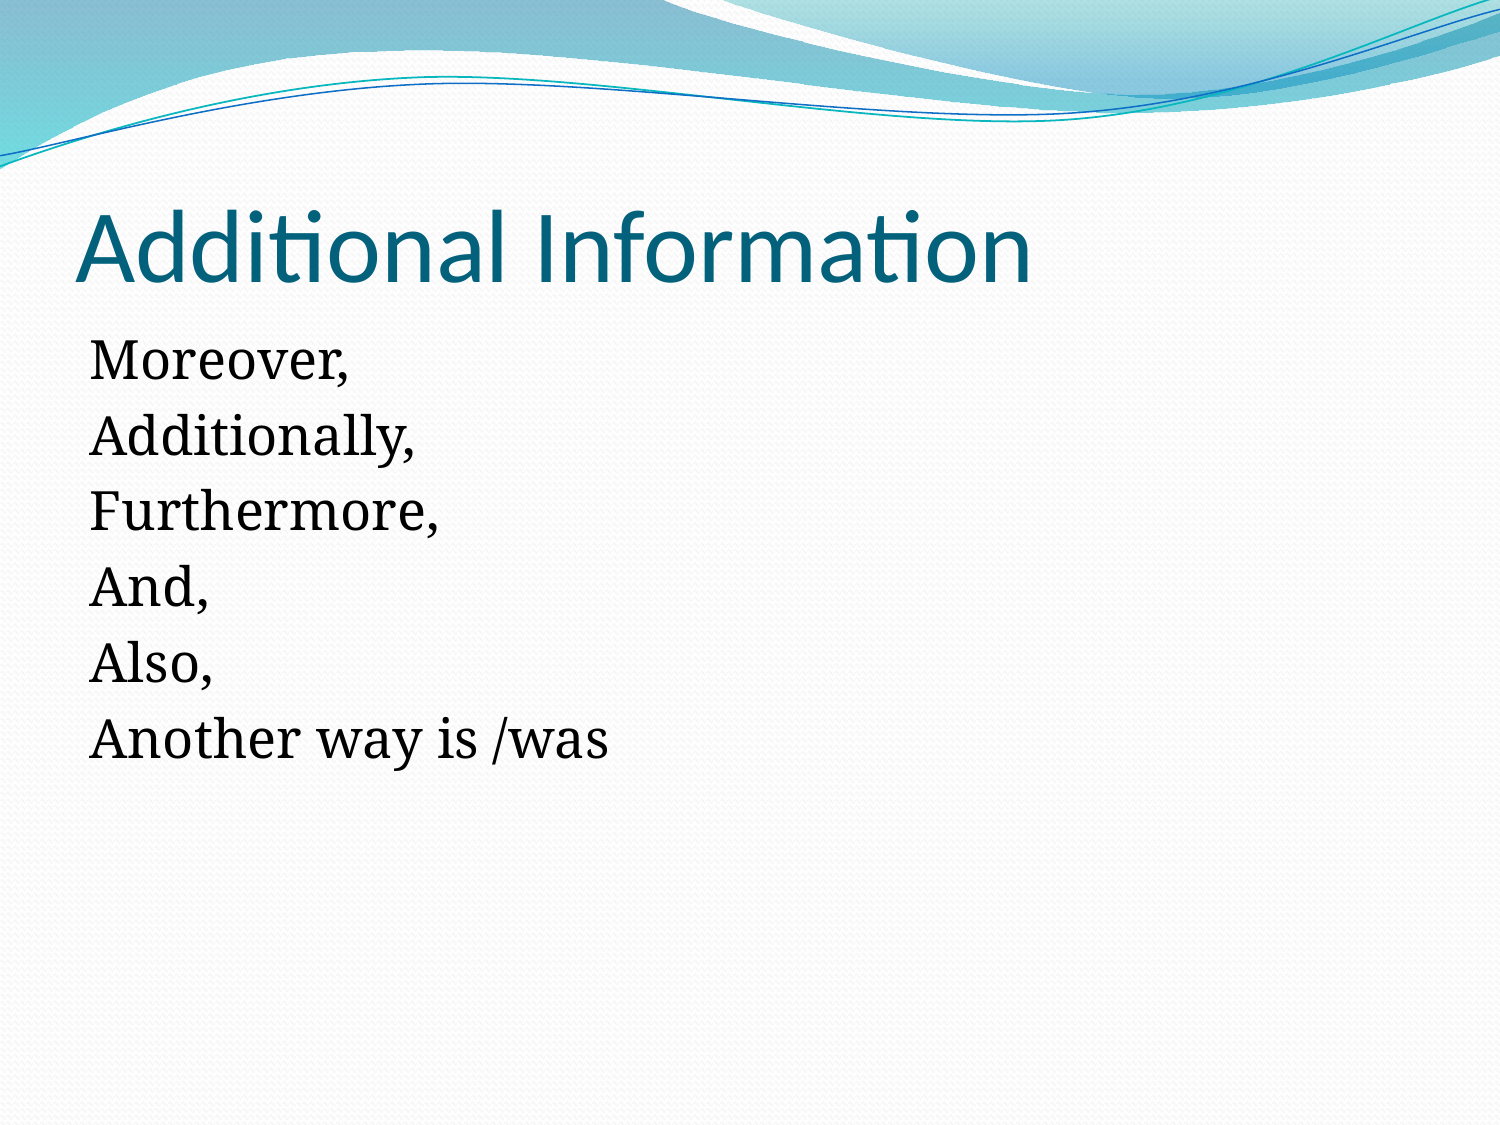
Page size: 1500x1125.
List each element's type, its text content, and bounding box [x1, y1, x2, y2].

list Moreover, Additionally, Furthermore, And, Also, Another way is /was [75, 317, 1425, 1038]
title Additional Information [75, 115, 1425, 303]
